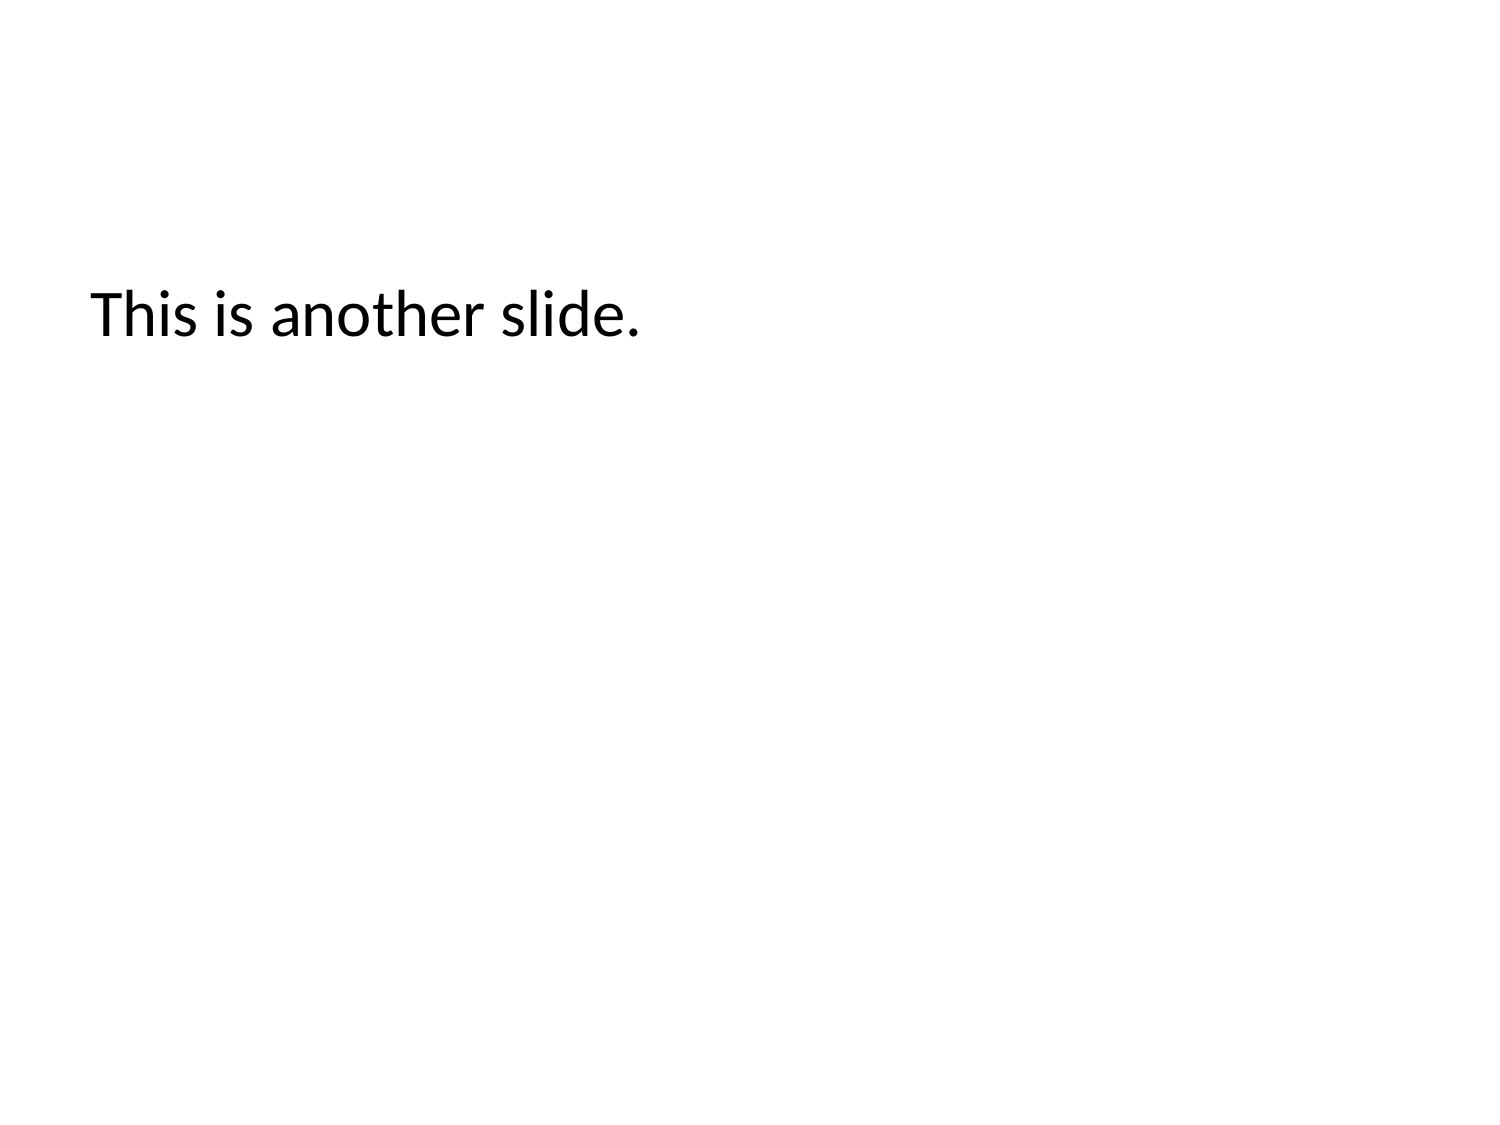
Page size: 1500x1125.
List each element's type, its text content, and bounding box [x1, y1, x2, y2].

list This is another slide. [75, 262, 1425, 1005]
